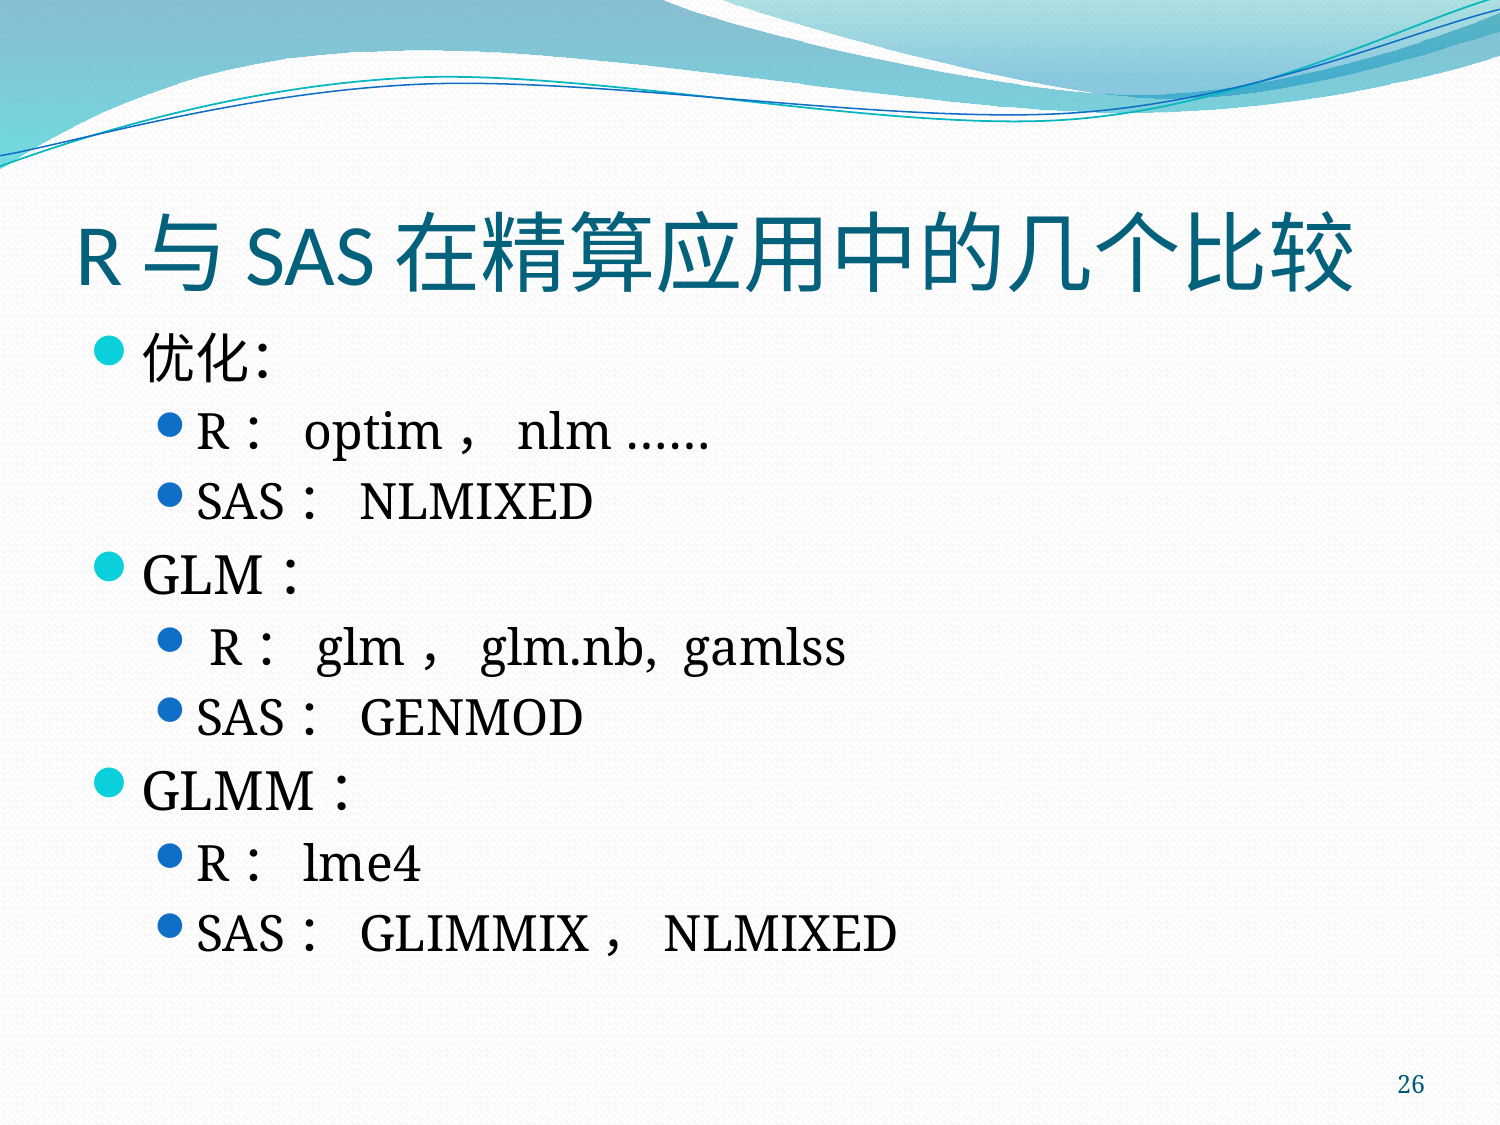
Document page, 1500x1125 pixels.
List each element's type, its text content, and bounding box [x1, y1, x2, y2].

title R与SAS在精算应用中的几个比较 [75, 115, 1425, 303]
slide_number 26 [1299, 1042, 1425, 1103]
list 优化： R：optim，nlm …… SAS：NLMIXED GLM： R：glm，glm.nb, gamlss SAS：GENMOD GLMM： R：lme4 SAS：GLIMMIX，NLMIXED [75, 317, 1425, 1038]
